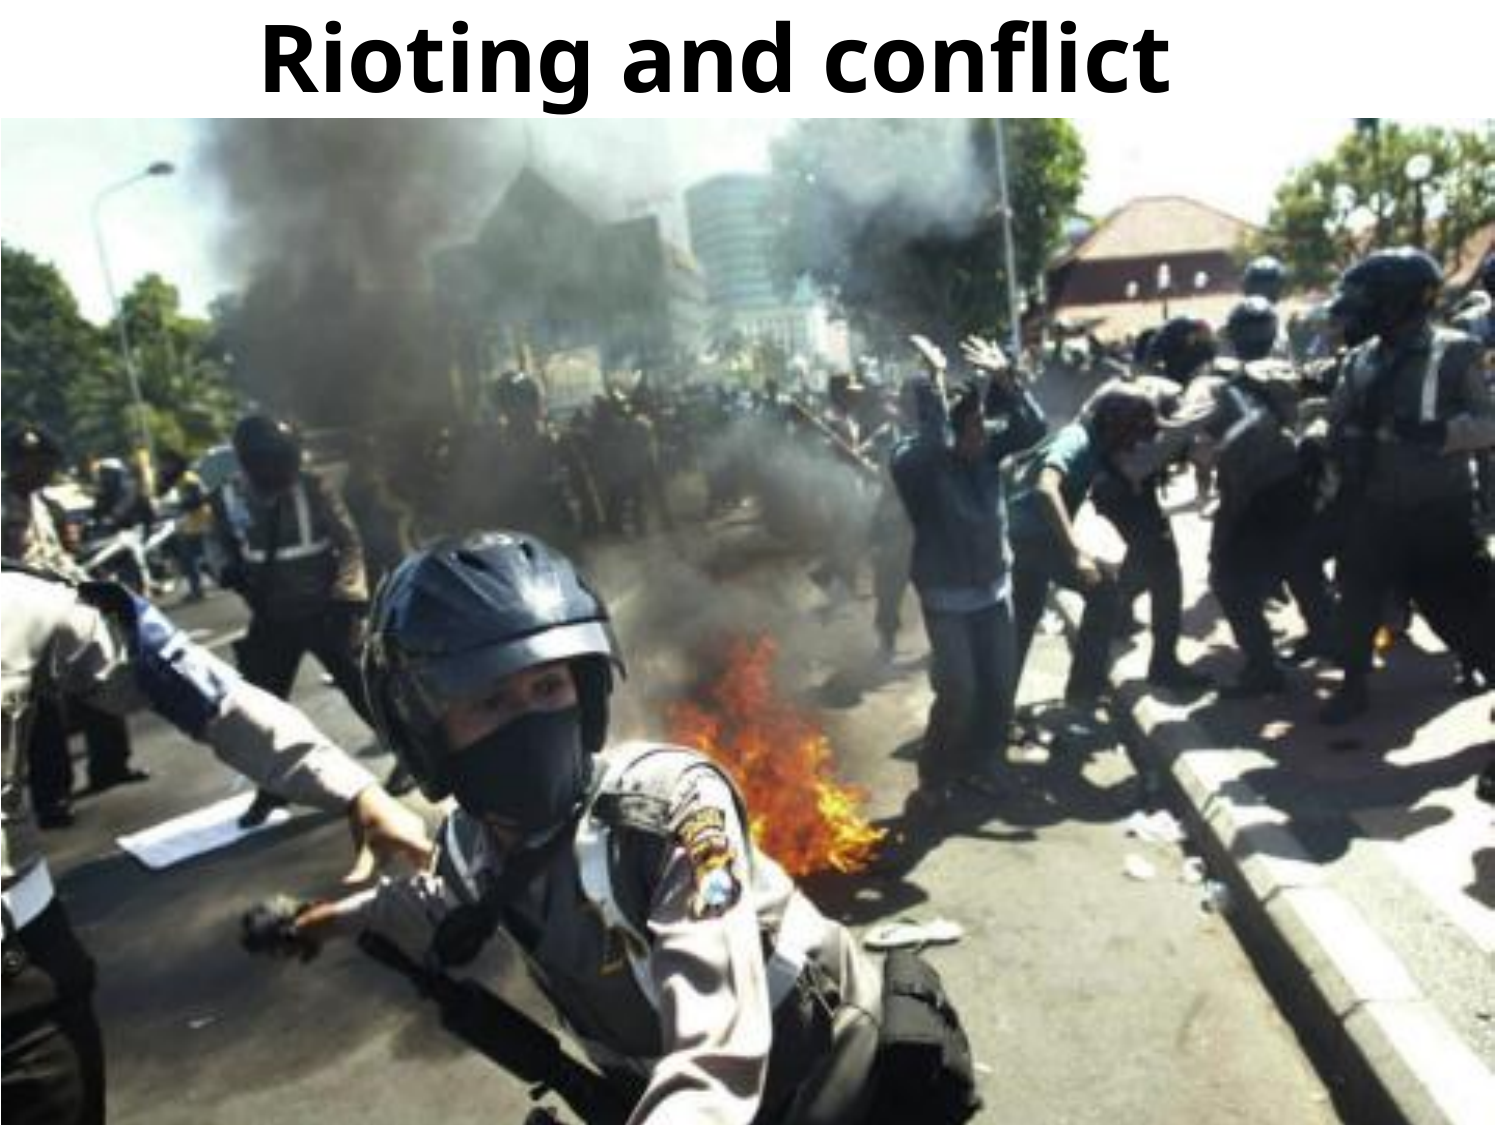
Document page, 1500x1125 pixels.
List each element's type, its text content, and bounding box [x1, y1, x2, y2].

picture [1, 118, 1495, 1125]
title Rioting and conflict [0, 0, 1423, 115]
